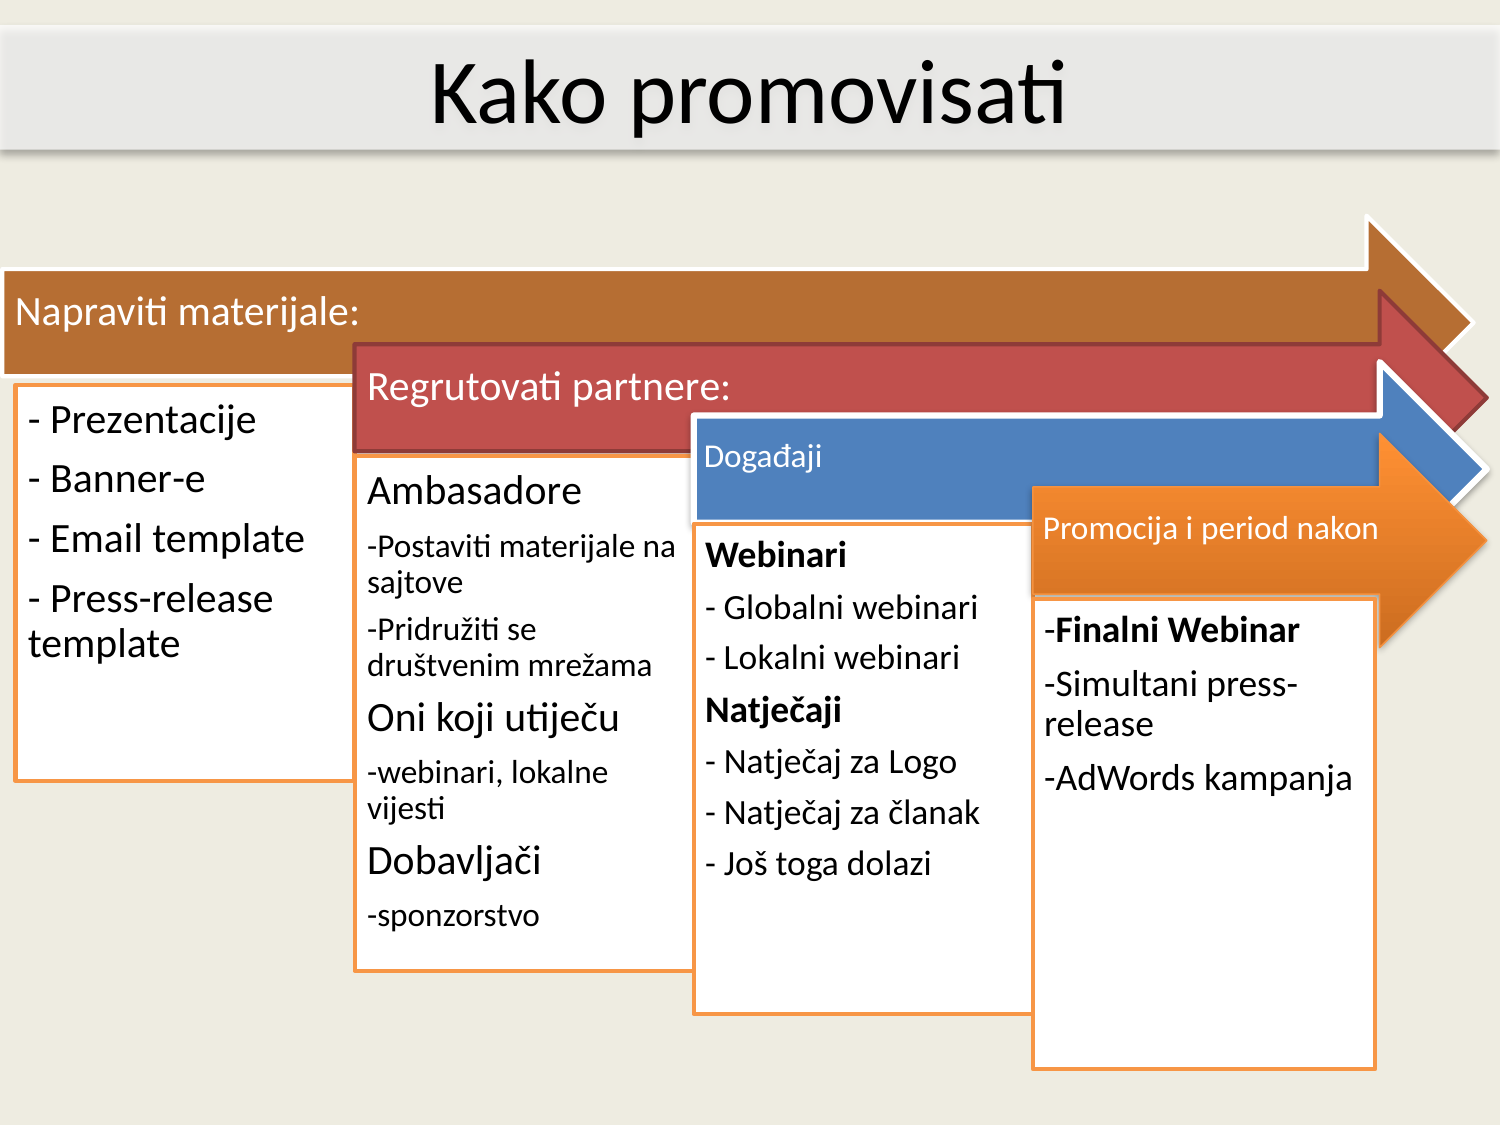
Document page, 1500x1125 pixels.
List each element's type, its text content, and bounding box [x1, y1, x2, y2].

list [2, 174, 1500, 1076]
text_box Kako promovisati [0, 24, 1500, 150]
